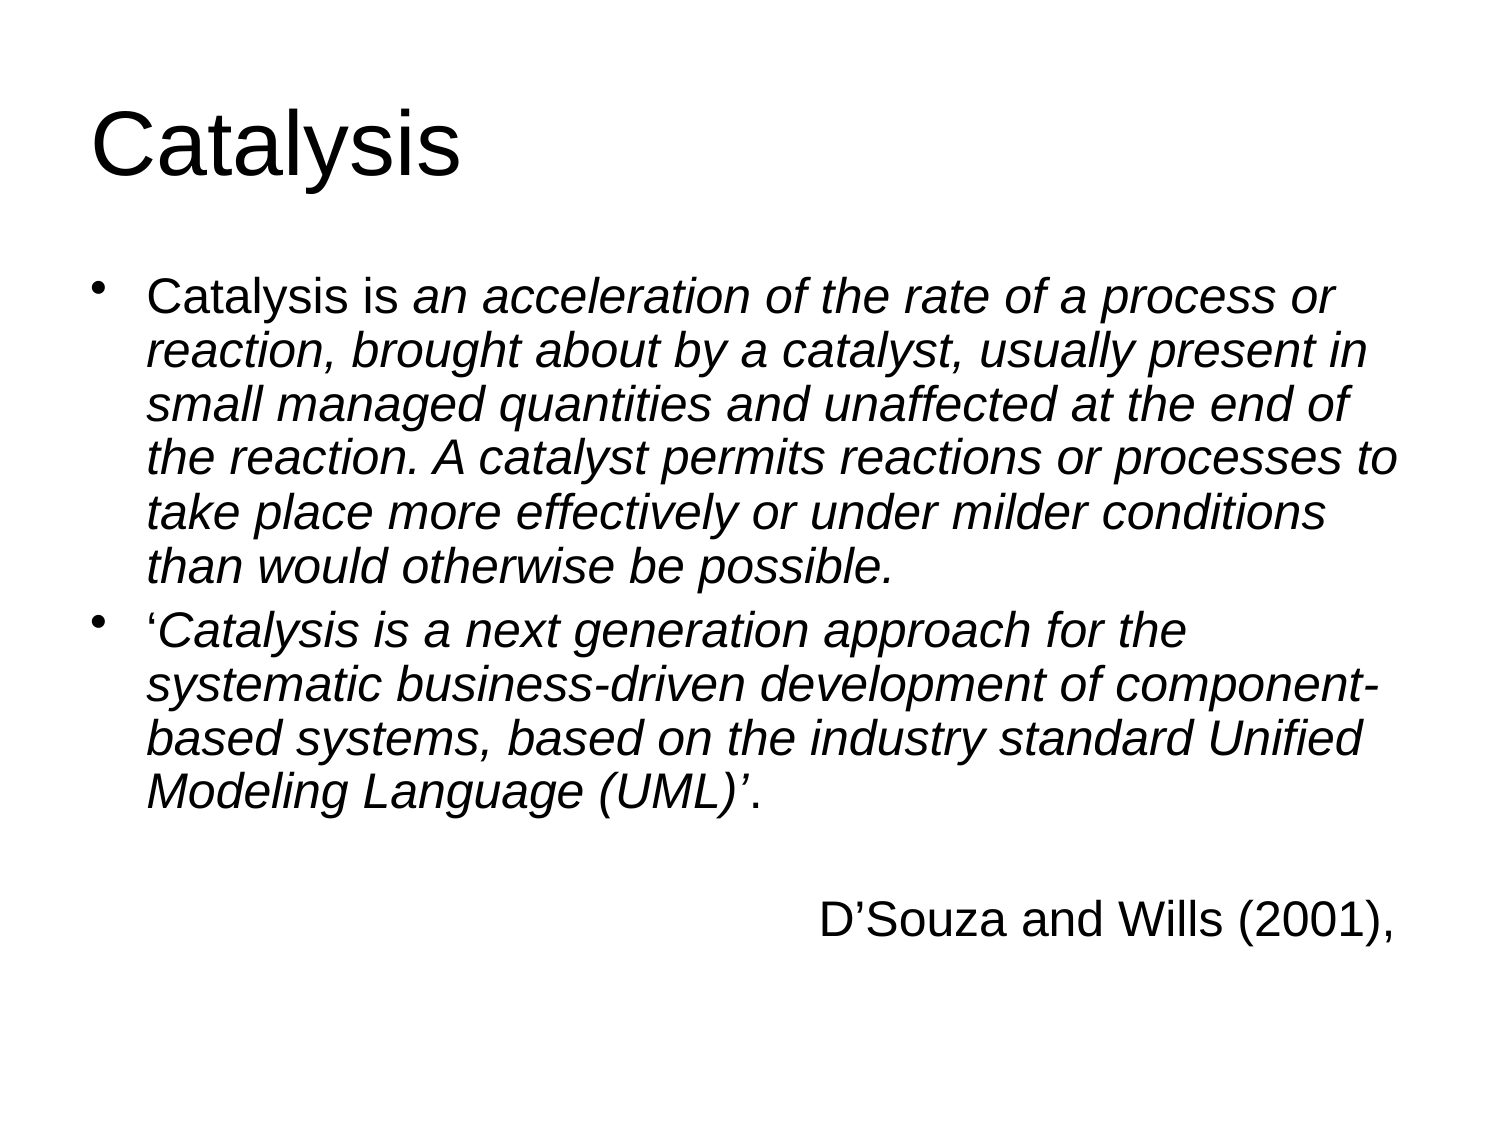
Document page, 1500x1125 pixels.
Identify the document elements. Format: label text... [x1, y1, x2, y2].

title Catalysis [74, 44, 1426, 233]
list Catalysis is an acceleration of the rate of a process or reaction, brought about by a catalyst, usually present in small managed quantities and unaffected at the end of the reaction. A catalyst permits reactions or processes to take place more effectively or under milder conditions than would otherwise be possible. ‘Catalysis is a next generation approach for the systematic business-driven development of component-based systems, based on the industry standard Unified Modeling Language (UML)’. D’Souza and Wills (2001), [74, 262, 1426, 1006]
